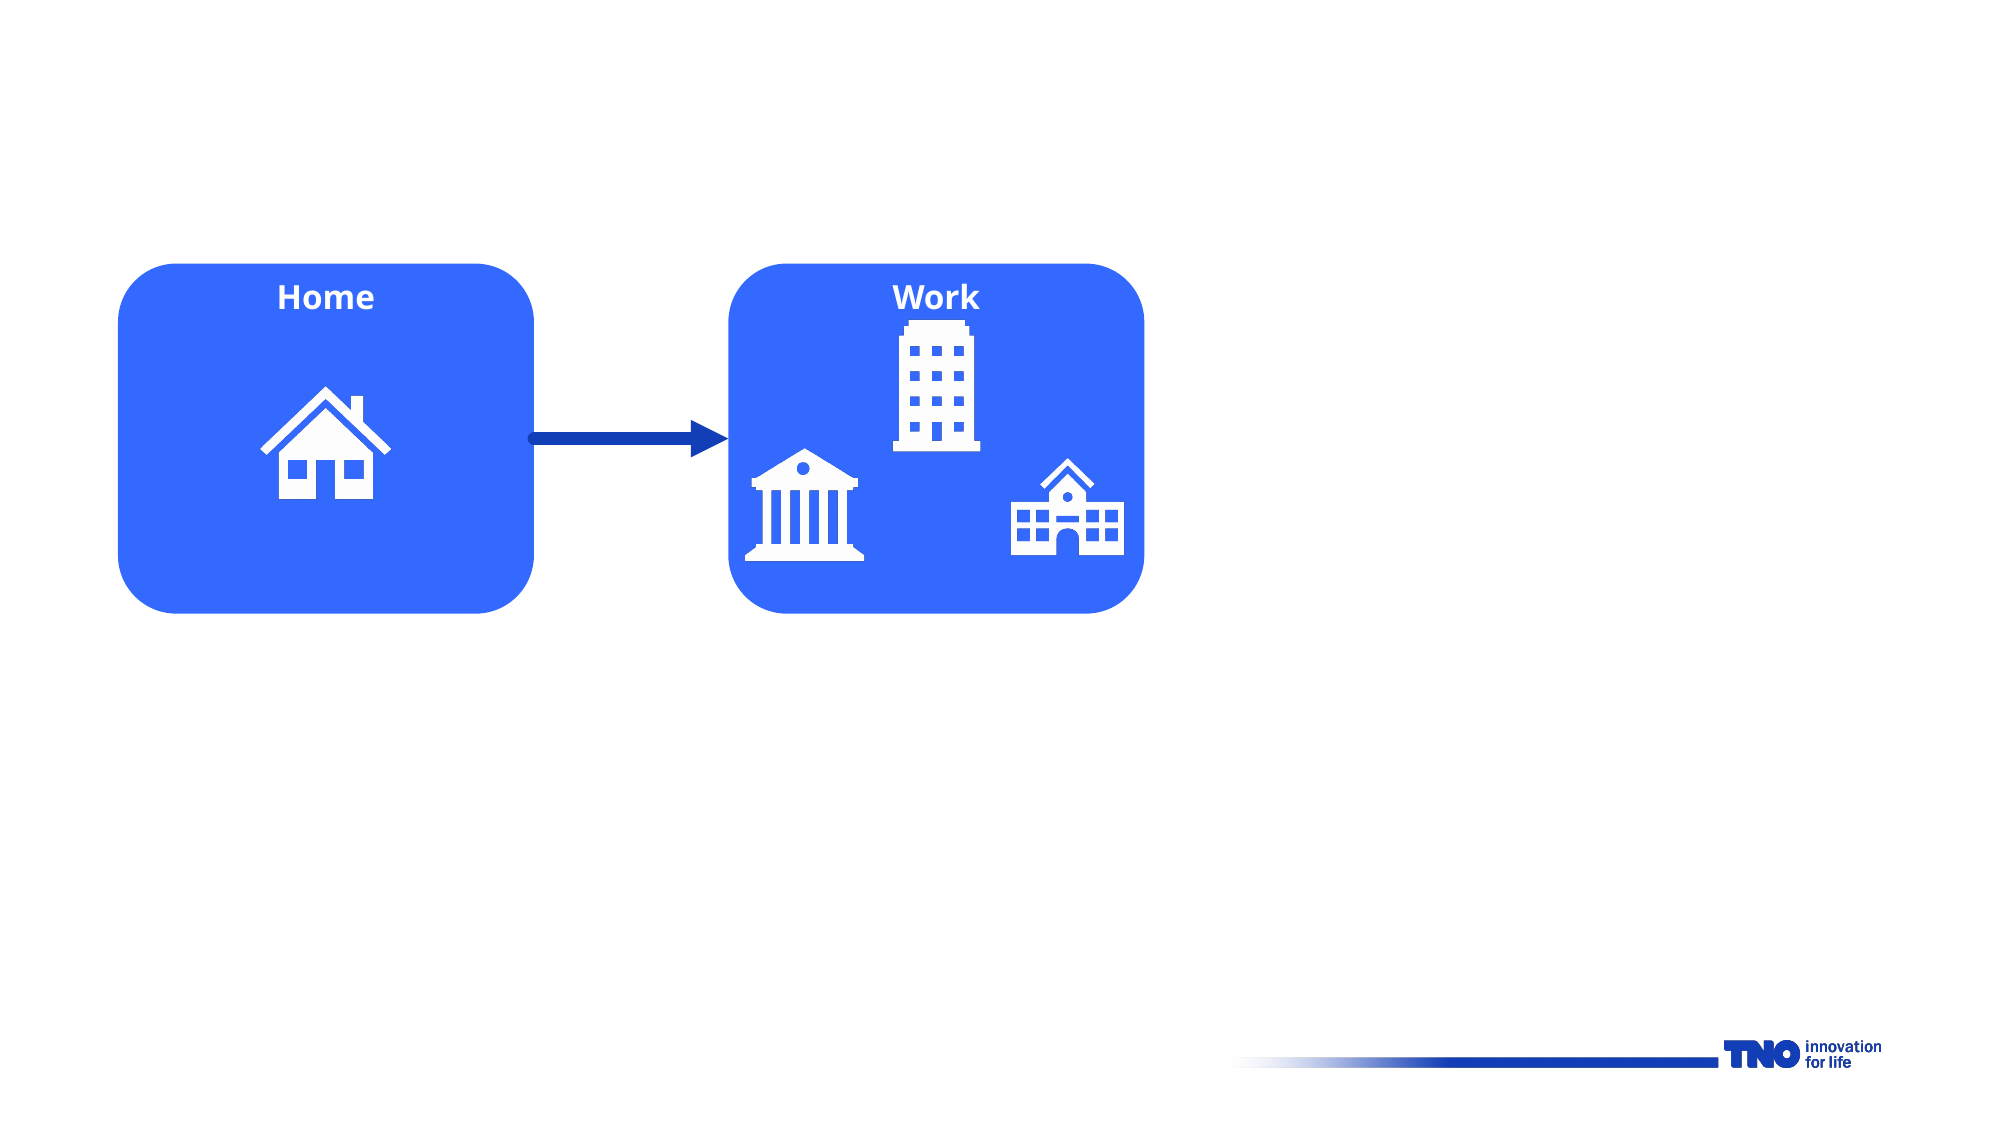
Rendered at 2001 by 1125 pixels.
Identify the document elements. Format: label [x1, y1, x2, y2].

text_box [728, 263, 1145, 614]
text_box [117, 263, 534, 614]
picture [1222, 1040, 1882, 1068]
